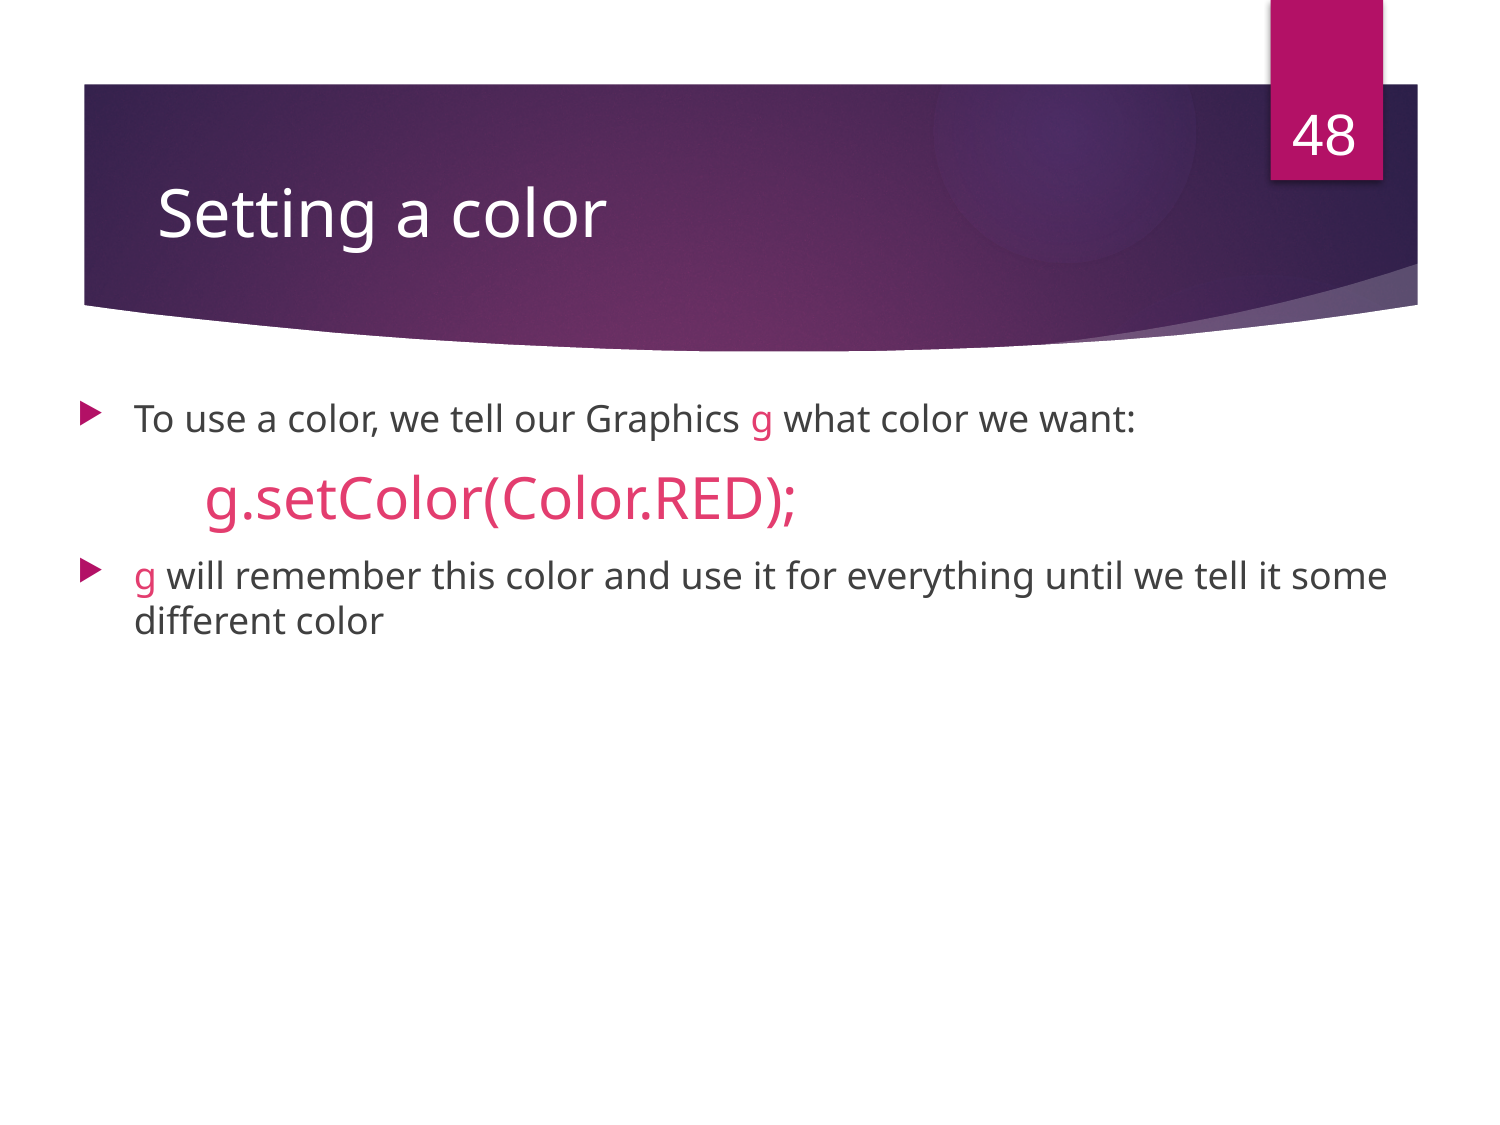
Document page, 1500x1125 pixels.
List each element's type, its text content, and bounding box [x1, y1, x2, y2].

list To use a color, we tell our Graphics g what color we want: g.setColor(Color.RED); g will remember this color and use it for everything until we tell it some different color [62, 387, 1469, 1125]
title Setting a color [142, 152, 1183, 269]
slide_number 48 [1259, 48, 1390, 175]
